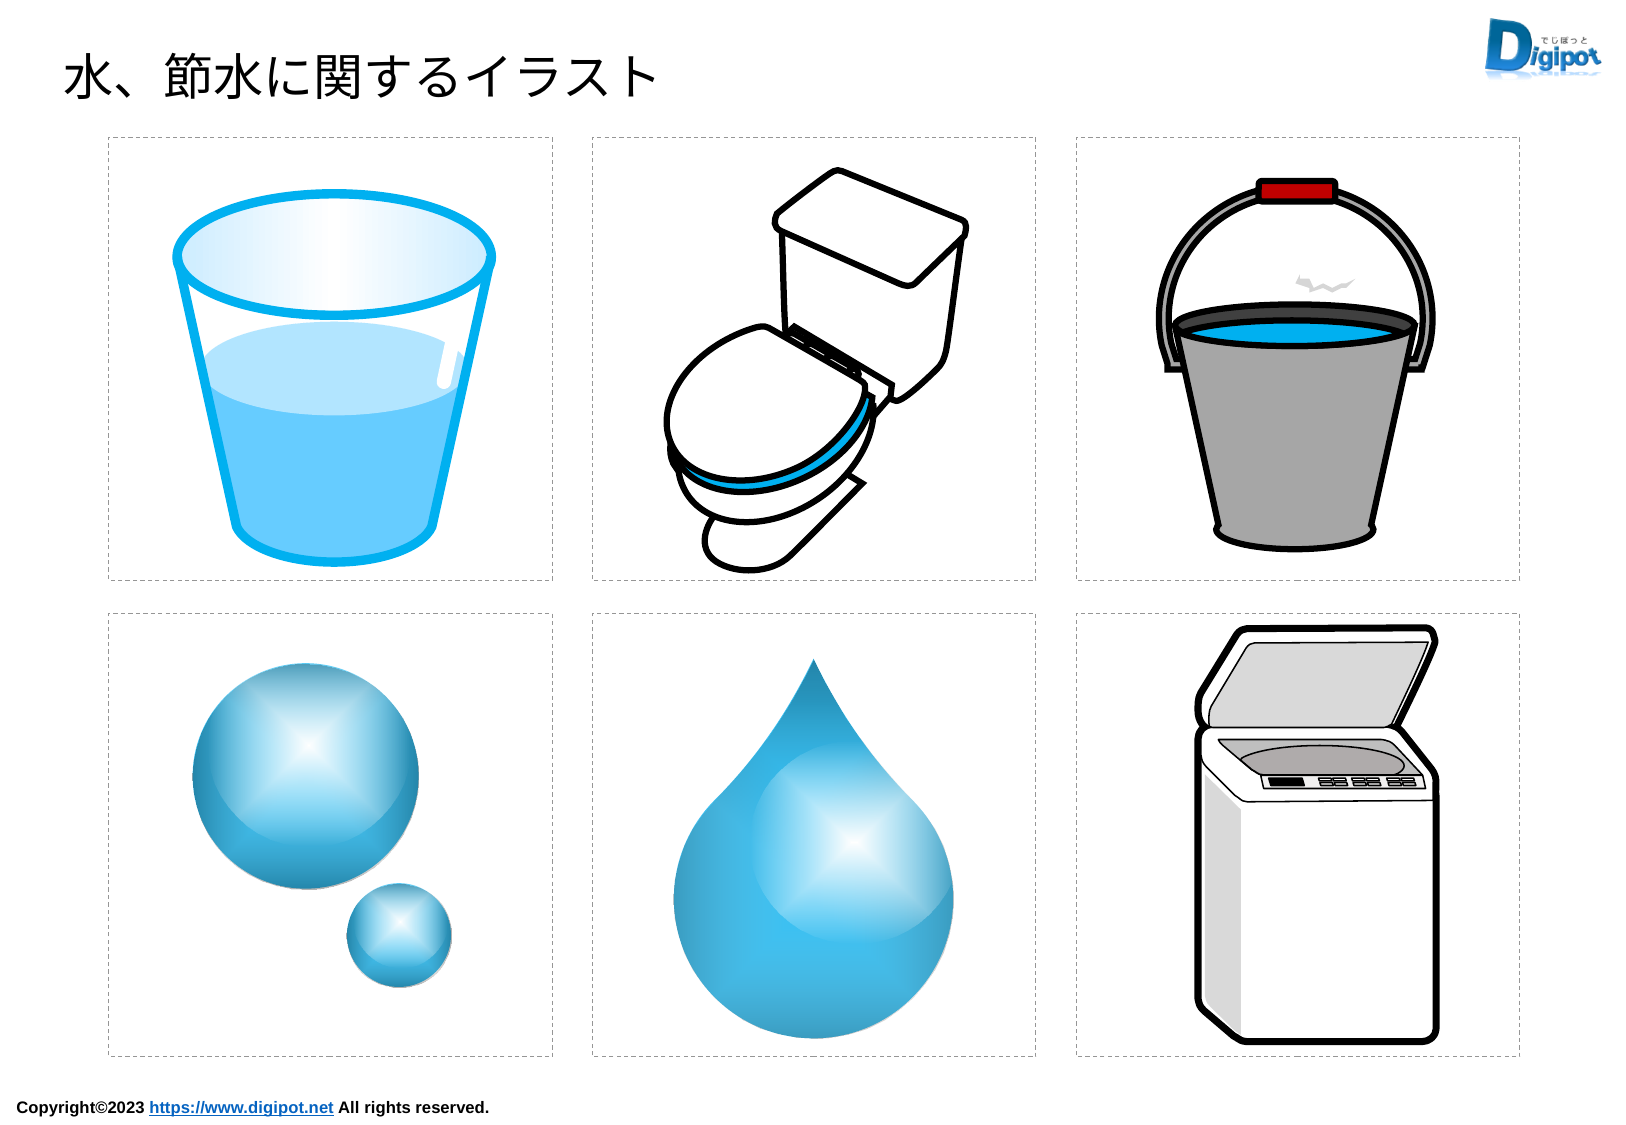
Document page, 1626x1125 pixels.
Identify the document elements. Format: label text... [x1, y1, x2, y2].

picture [1485, 18, 1602, 82]
text_box 水、節水に関するイラスト [48, 38, 678, 113]
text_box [662, 184, 963, 552]
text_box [192, 643, 452, 988]
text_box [1200, 630, 1434, 1039]
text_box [1158, 181, 1433, 550]
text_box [177, 193, 492, 563]
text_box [673, 740, 960, 1039]
